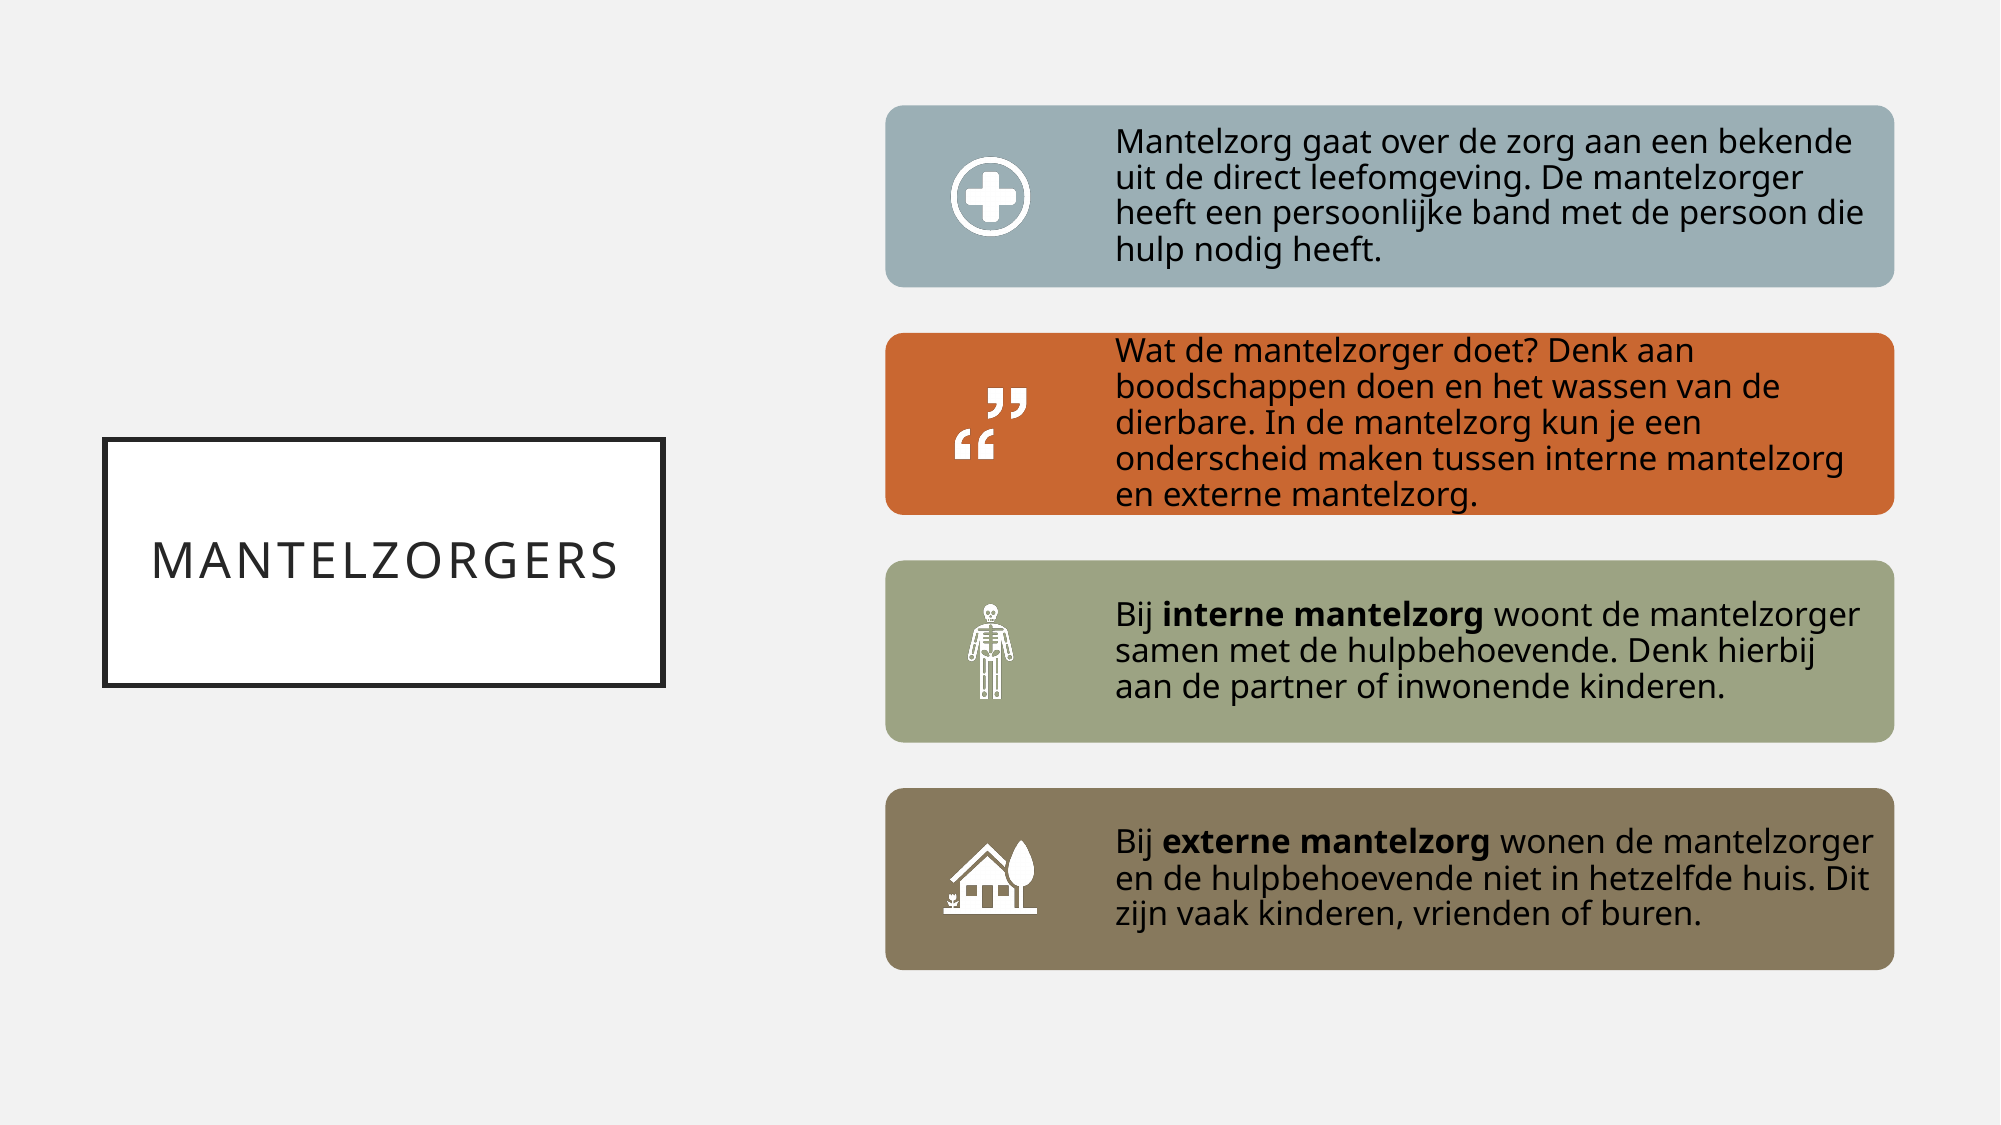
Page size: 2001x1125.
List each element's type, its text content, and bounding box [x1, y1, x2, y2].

title mantelzorgers [102, 437, 666, 688]
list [885, 104, 1895, 971]
